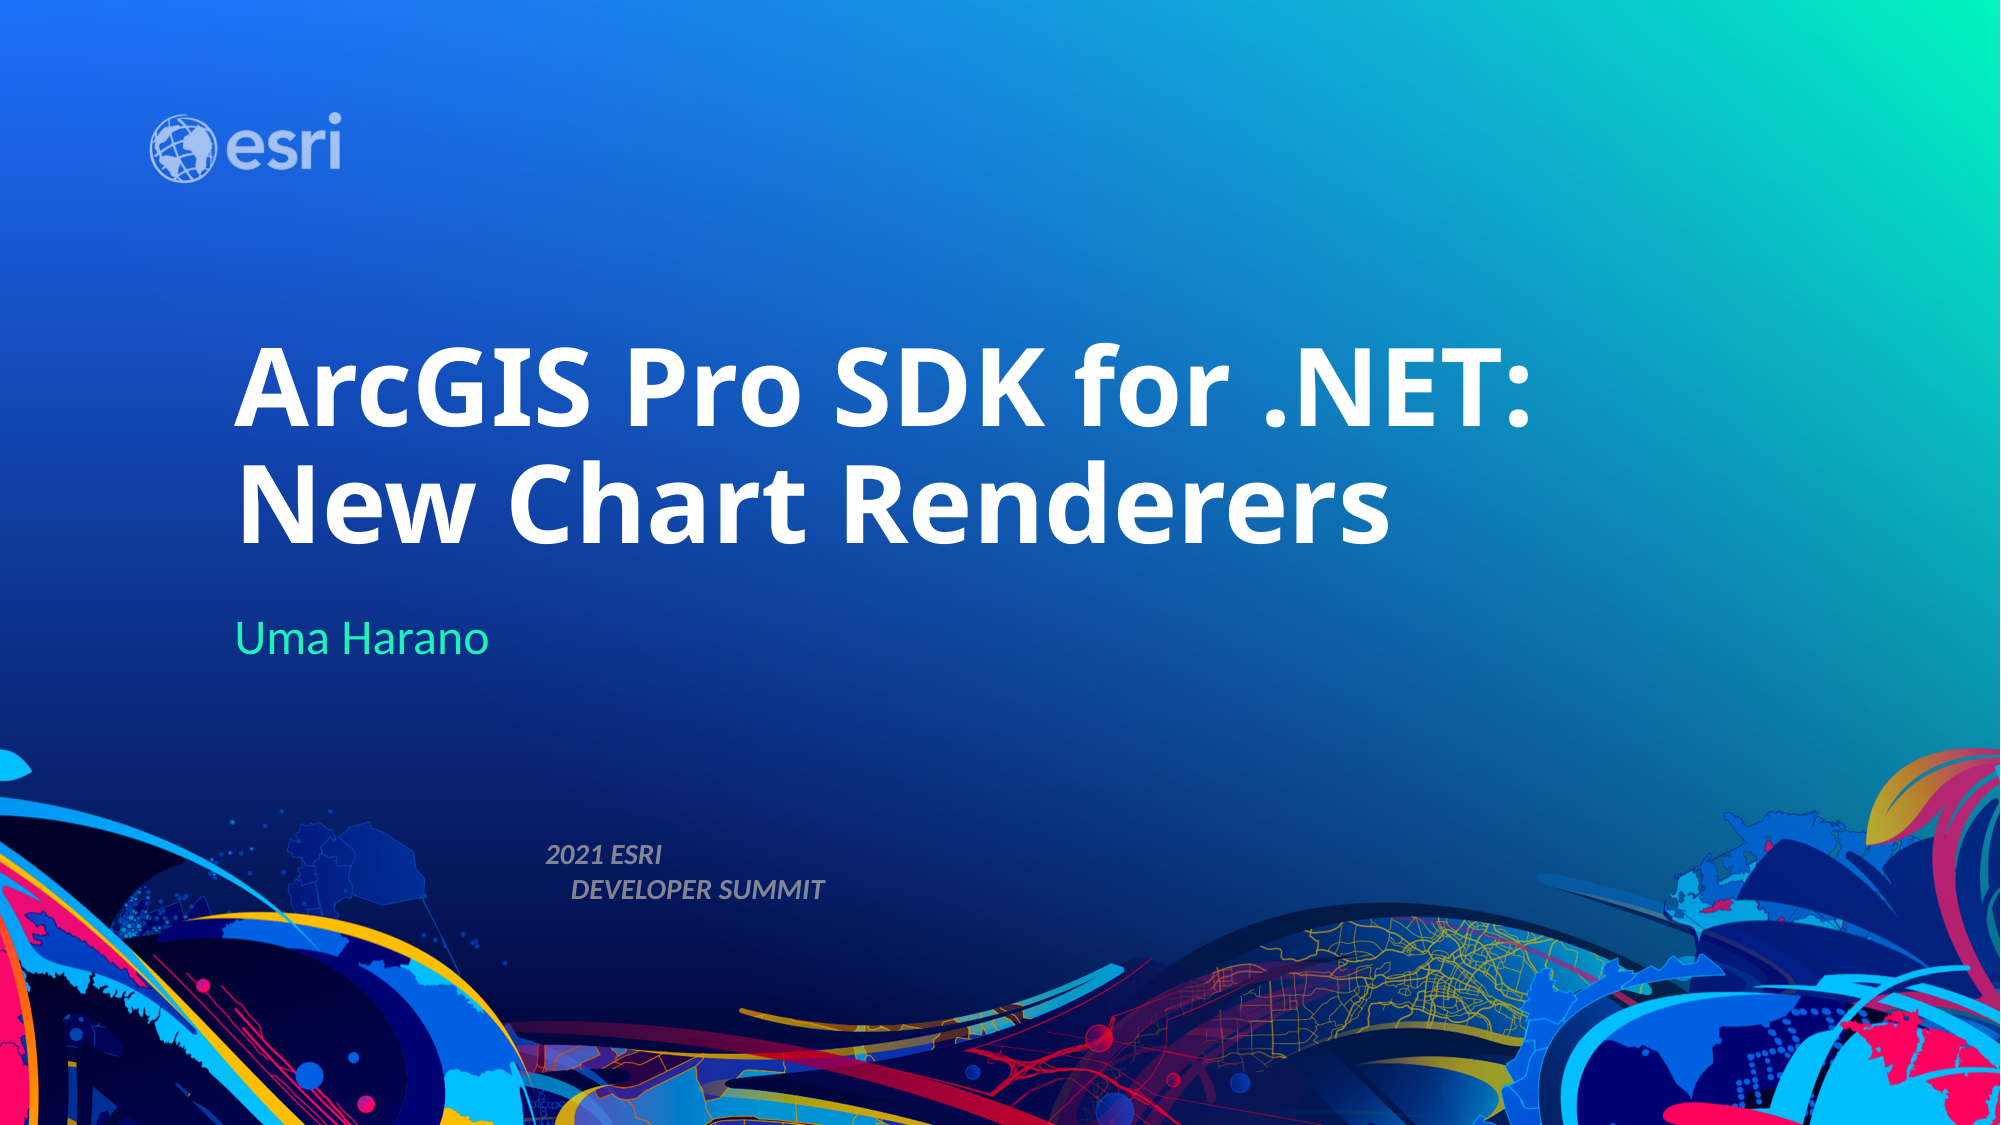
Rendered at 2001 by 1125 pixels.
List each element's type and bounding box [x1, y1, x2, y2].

text_box [0, 0, 2000, 1125]
picture [147, 109, 343, 188]
